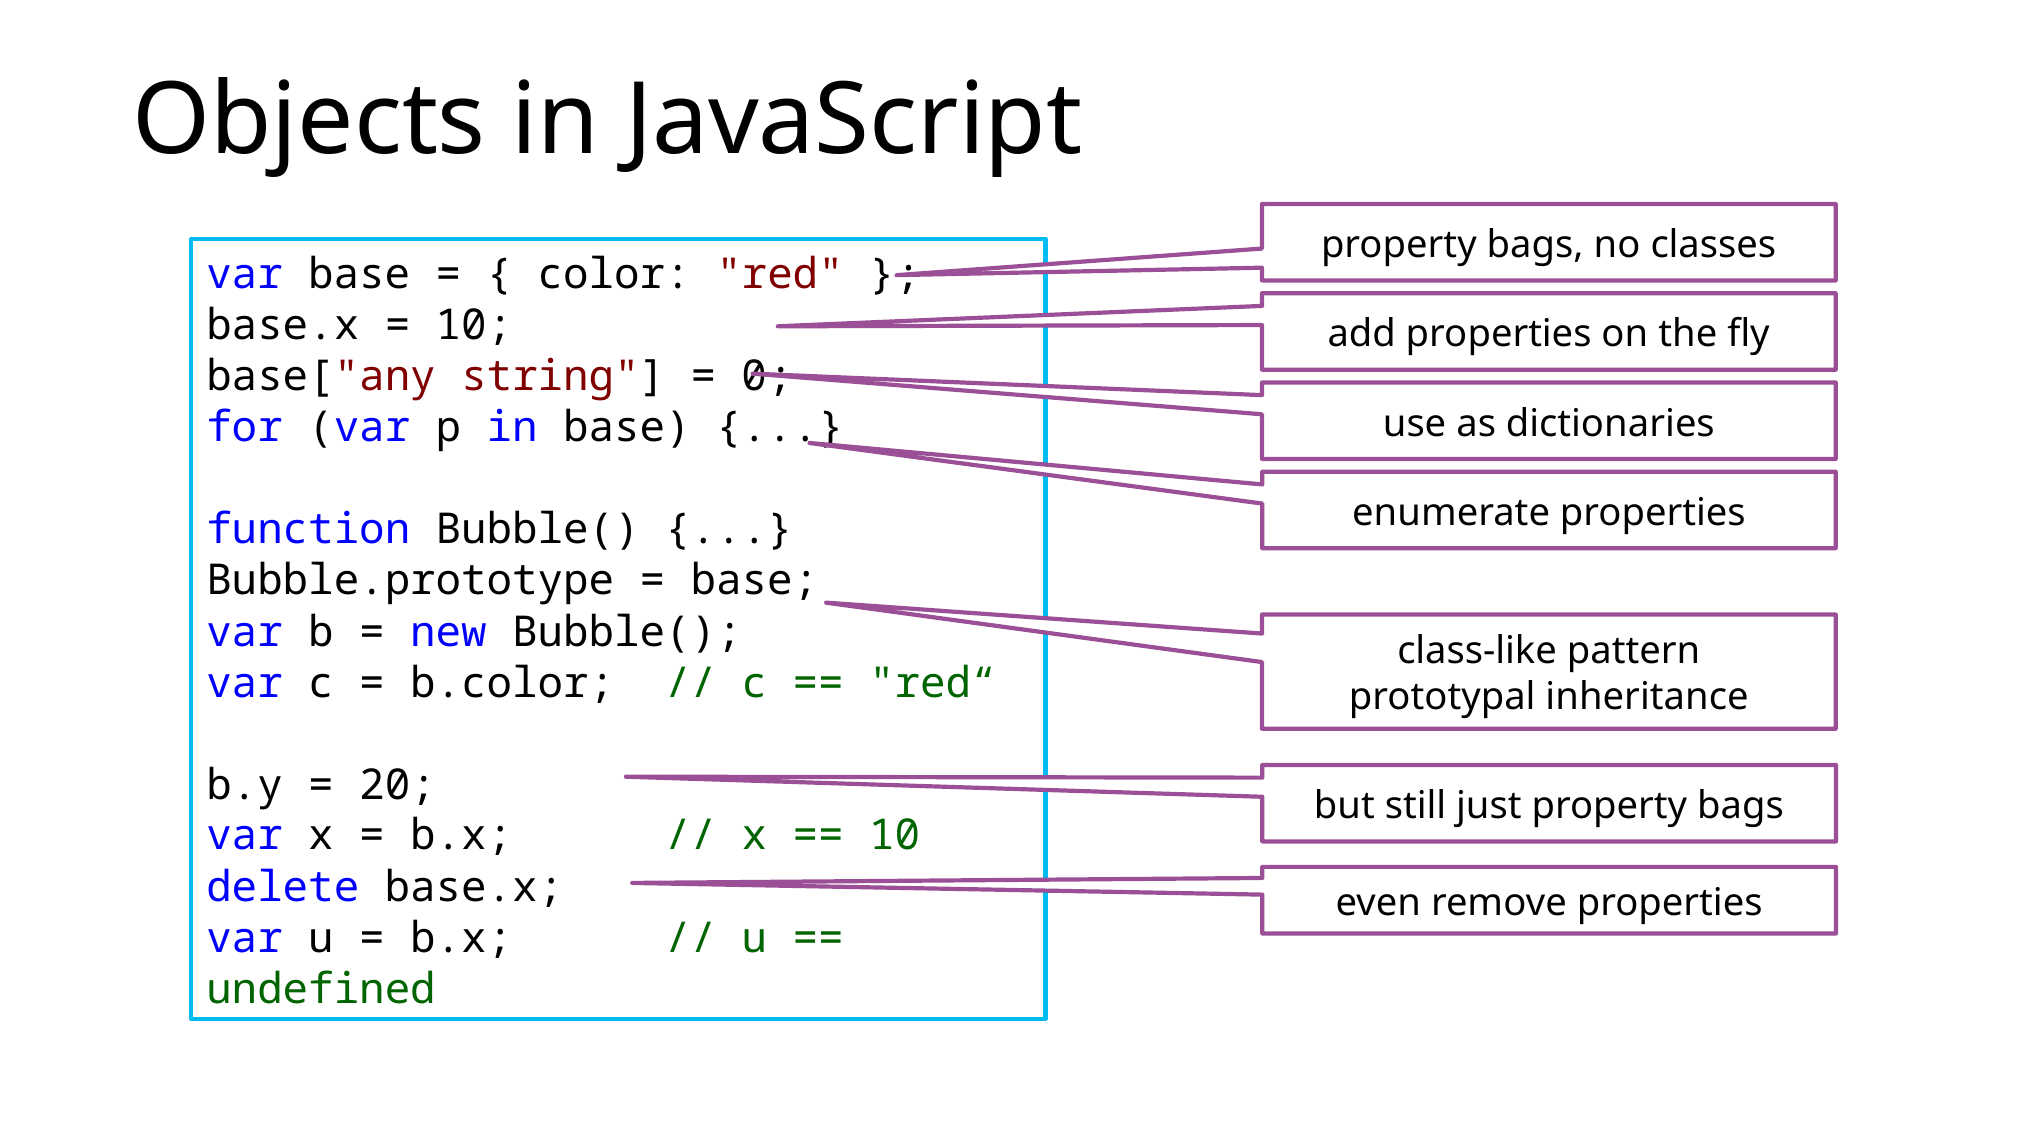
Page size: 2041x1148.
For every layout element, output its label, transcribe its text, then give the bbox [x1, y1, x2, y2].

text_box even remove properties [630, 864, 1839, 936]
text_box add properties on the fly [775, 291, 1838, 372]
text_box var base = { color: "red" }; base.x = 10; base["any string"] = 0; for (var p in base) {...} function Bubble() {...} Bubble.prototype = base; var b = new Bubble(); var c = b.color; // c == "red“ b.y = 20; var x = b.x; // x == 10 delete base.x; var u = b.x; // u == undefined [189, 828, 1048, 1021]
text_box but still just property bags [1260, 828, 1839, 844]
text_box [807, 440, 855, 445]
text_box var base = { color: "red" }; base.x = 10; base["any string"] = 0; for (var p in base) {...} function Bubble() {...} Bubble.prototype = base; var b = new Bubble(); var c = b.color; // c == "red“ b.y = 20; var x = b.x; // x == 10 delete base.x; var u = b.x; // u == undefined [189, 237, 1048, 445]
text_box property bags, no classes [894, 201, 1838, 283]
title Objects in JavaScript [102, 45, 1938, 239]
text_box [101, 445, 1939, 817]
text_box use as dictionaries [750, 371, 1838, 445]
